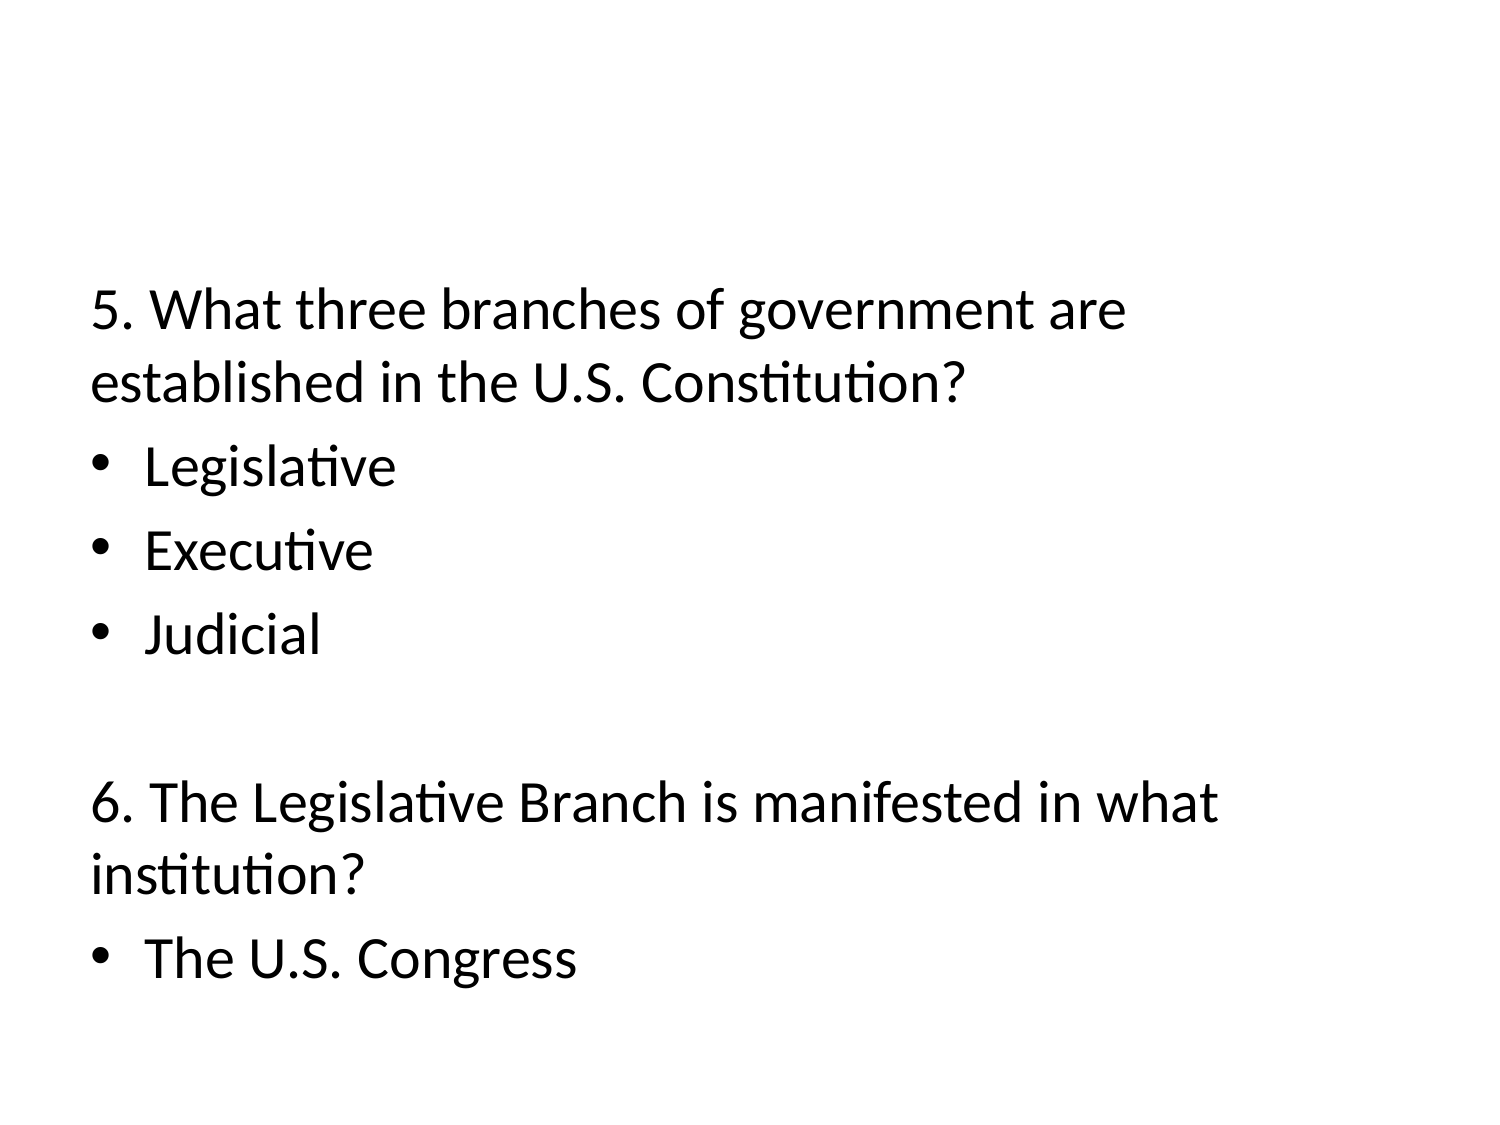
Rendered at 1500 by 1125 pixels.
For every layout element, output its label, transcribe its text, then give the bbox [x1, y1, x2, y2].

list 5. What three branches of government are established in the U.S. Constitution? Legislative Executive Judicial 6. The Legislative Branch is manifested in what institution? The U.S. Congress [75, 262, 1425, 1005]
